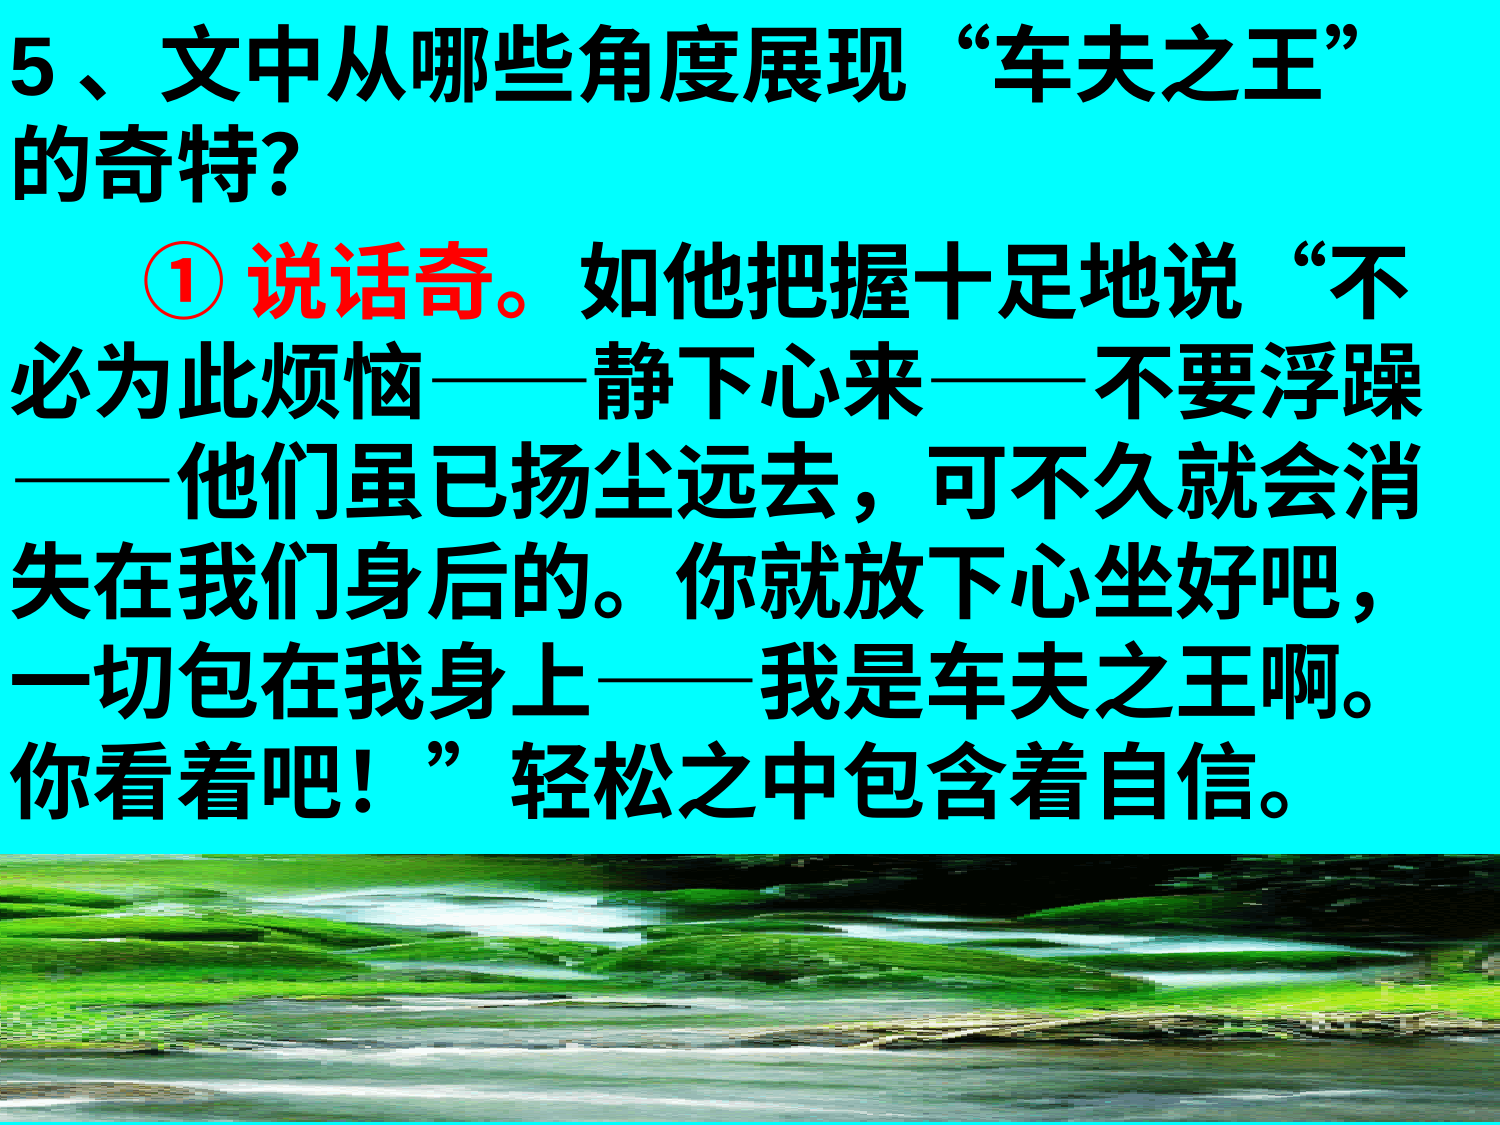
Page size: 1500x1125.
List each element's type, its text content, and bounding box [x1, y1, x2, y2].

list 5、文中从哪些角度展现“车夫之王”的奇特？ ①说话奇。如他把握十足地说“不必为此烦恼——静下心来——不要浮躁——他们虽已扬尘远去，可不久就会消失在我们身后的。你就放下心坐好吧，一切包在我身上——我是车夫之王啊。你看着吧！”轻松之中包含着自信。 [0, 4, 1500, 854]
picture [0, 854, 1500, 1122]
